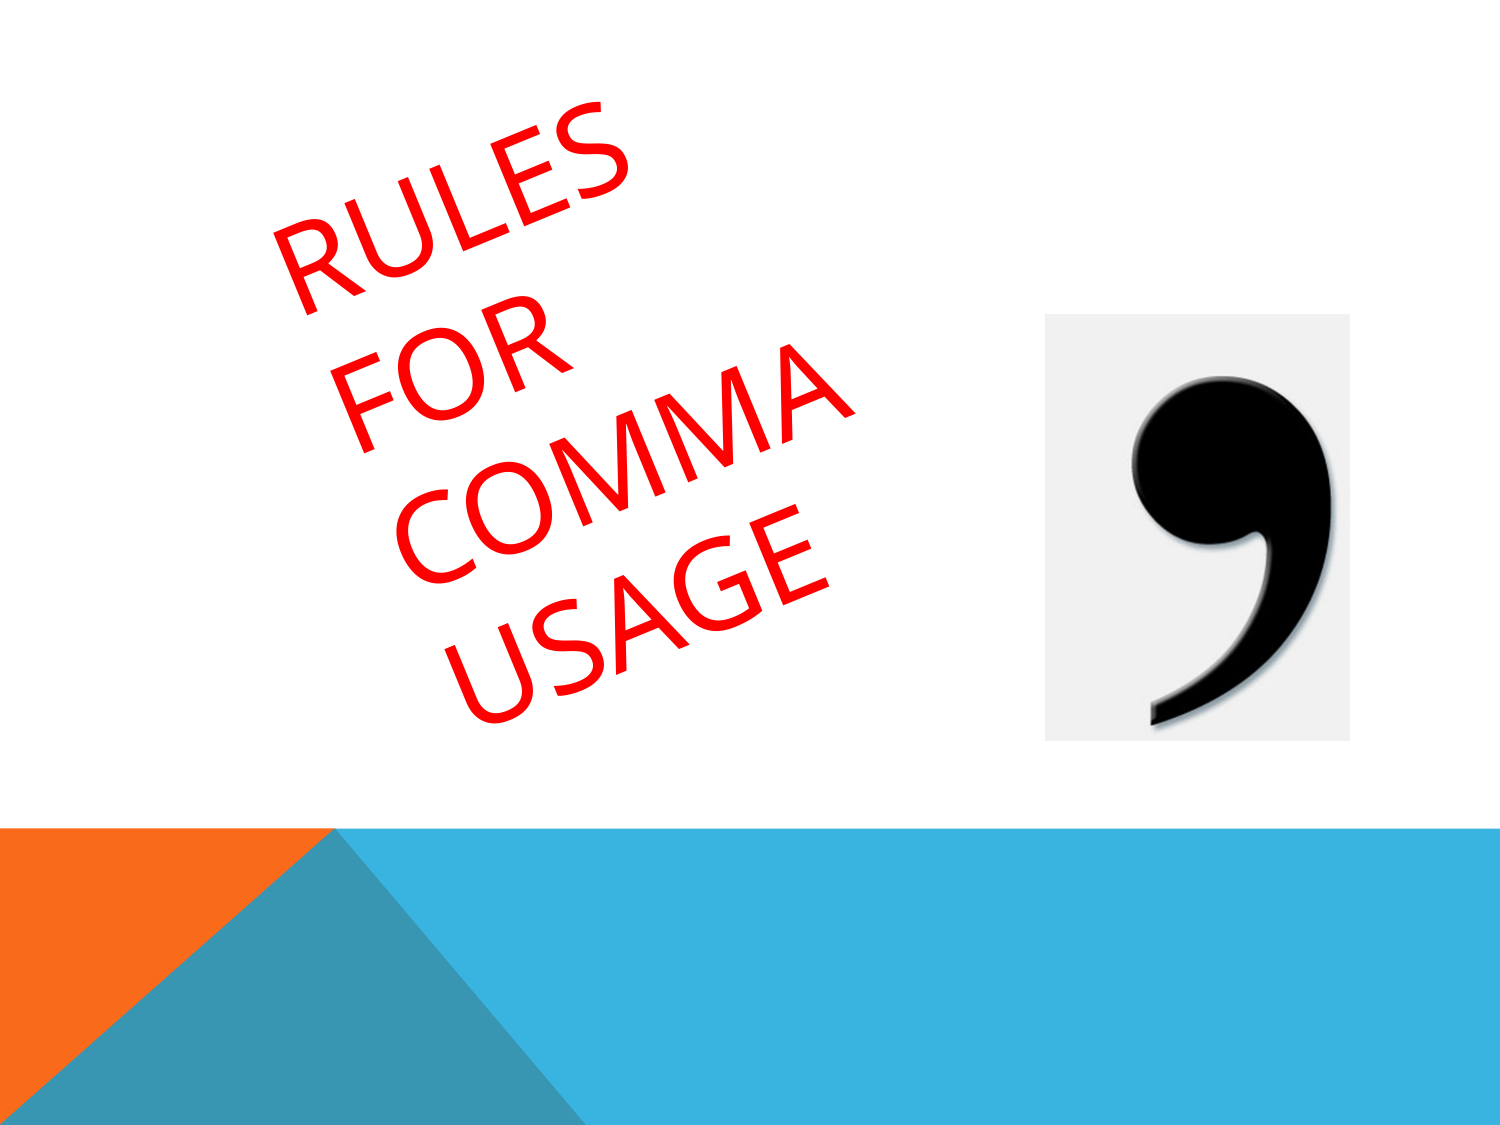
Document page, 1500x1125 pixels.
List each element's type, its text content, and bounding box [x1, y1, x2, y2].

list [1045, 314, 1350, 741]
title Rules for comma usage [223, 0, 1034, 794]
